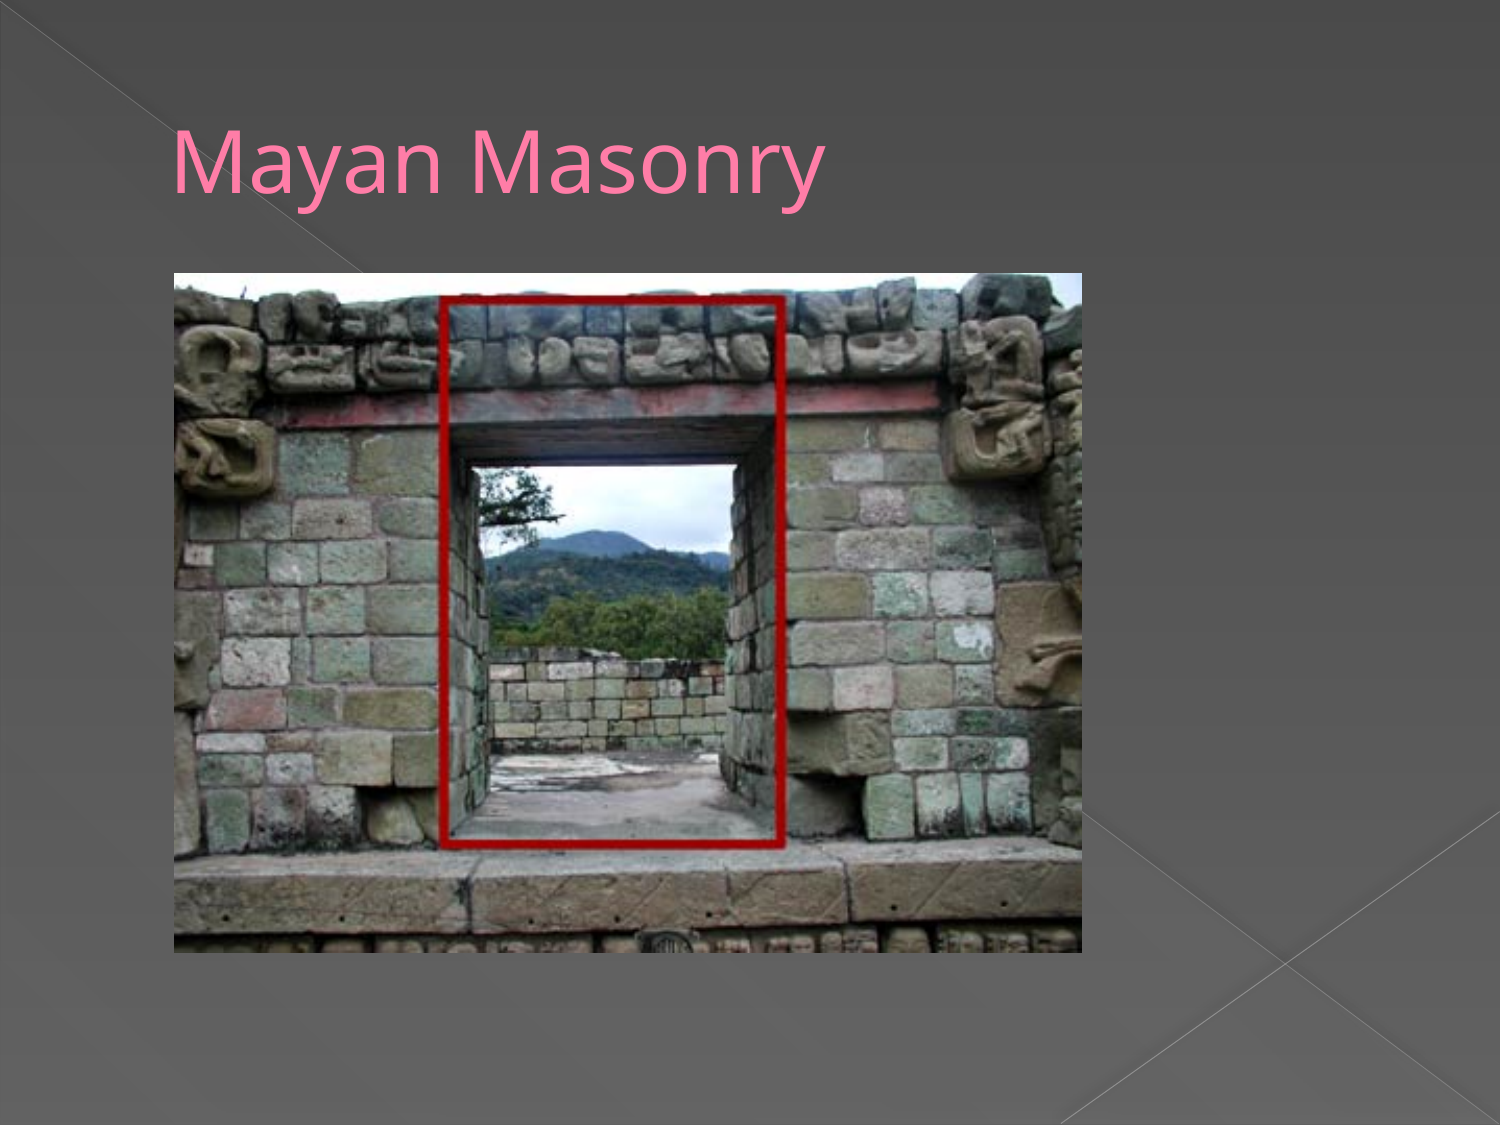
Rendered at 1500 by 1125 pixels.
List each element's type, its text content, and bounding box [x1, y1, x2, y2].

picture [174, 273, 1082, 953]
title Mayan Masonry [75, 43, 1425, 274]
